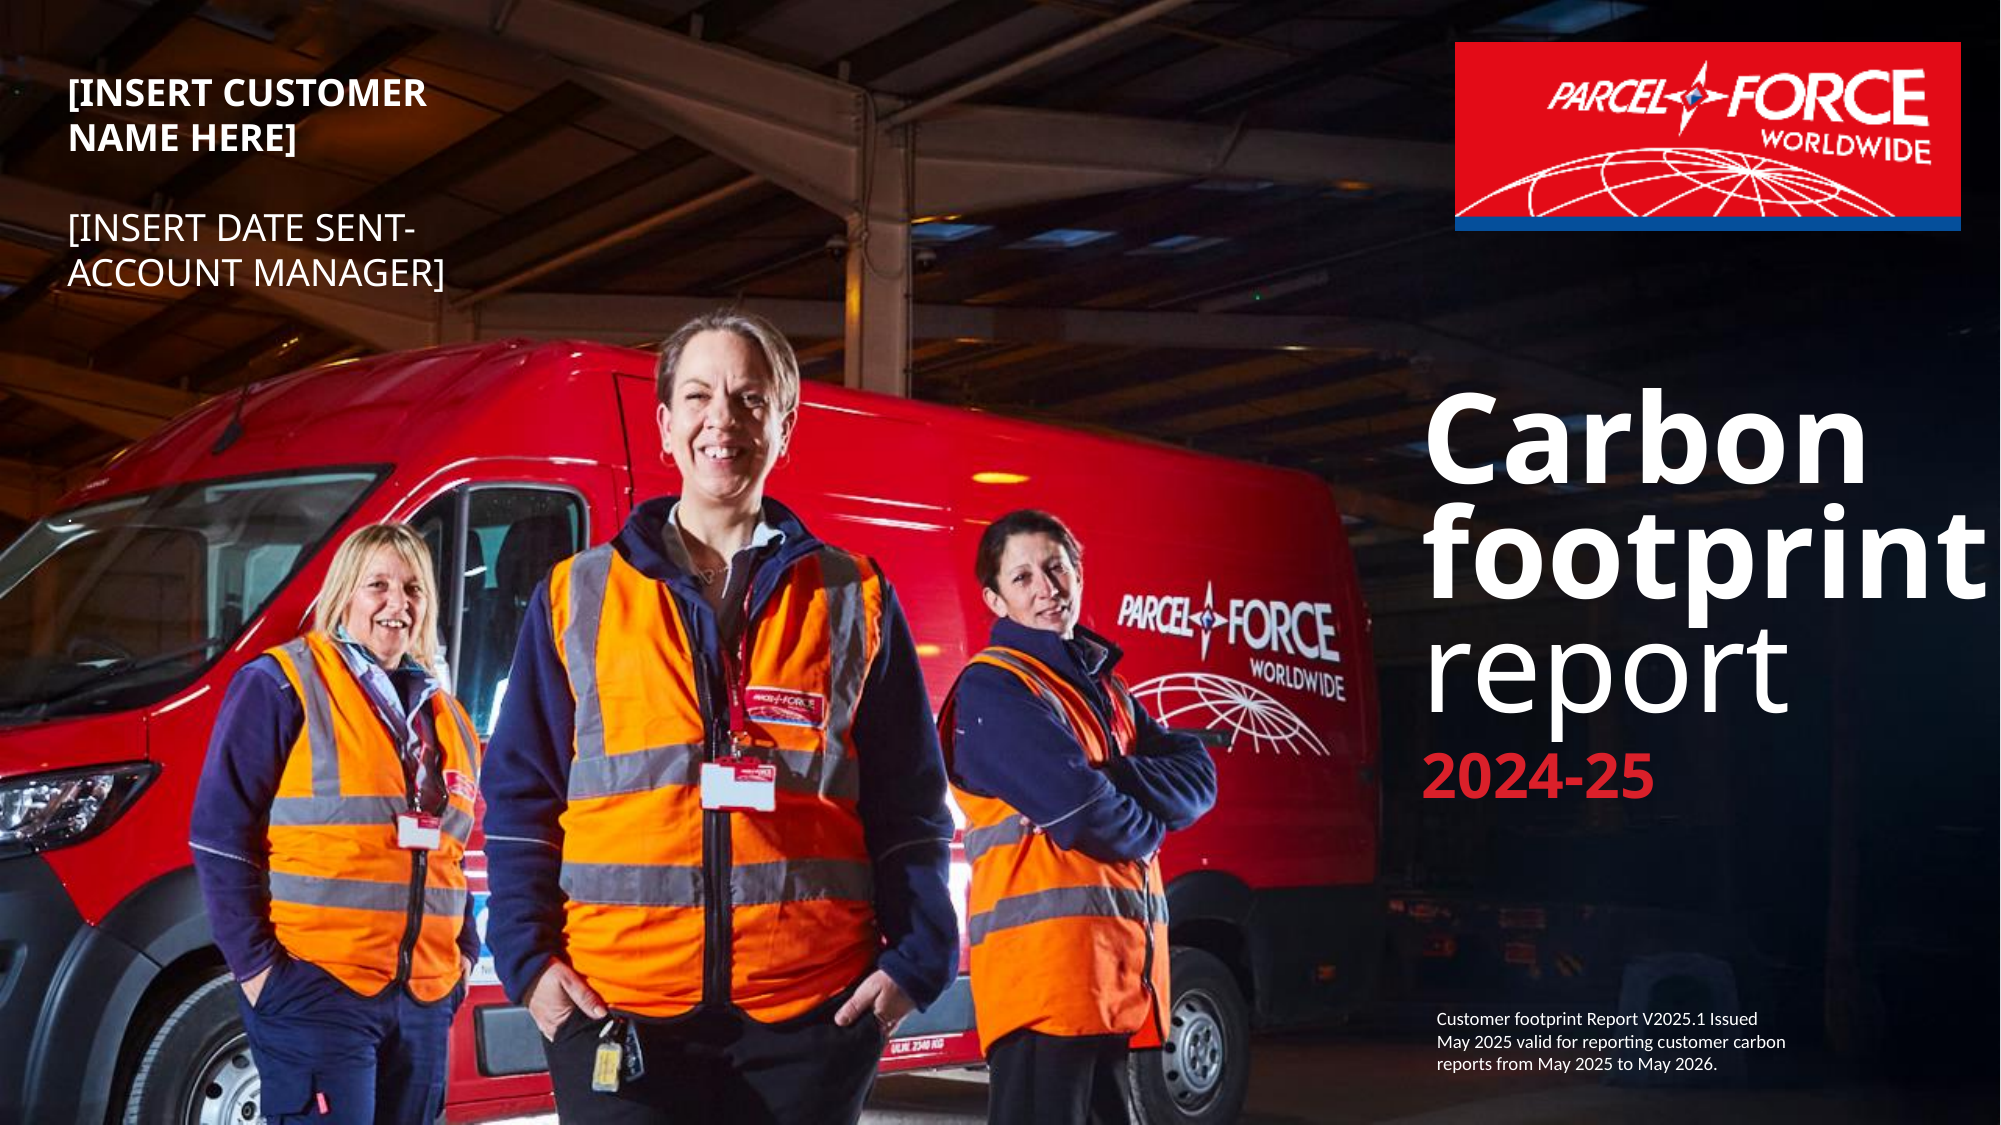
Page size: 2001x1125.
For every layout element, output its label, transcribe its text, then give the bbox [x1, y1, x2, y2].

text_box 2024-25 [1421, 704, 2000, 803]
subtitle [INSERT CUSTOMER NAME HERE] [INSERT DATE SENT- ACCOUNT MANAGER] . [67, 69, 515, 304]
picture [0, 0, 2001, 1125]
title Carbon footprint report [1421, 370, 2000, 704]
text_box Customer footprint Report V2025.1 Issued May 2025 valid for reporting customer carbon reports from May 2025 to May 2026. [1421, 999, 1806, 1082]
